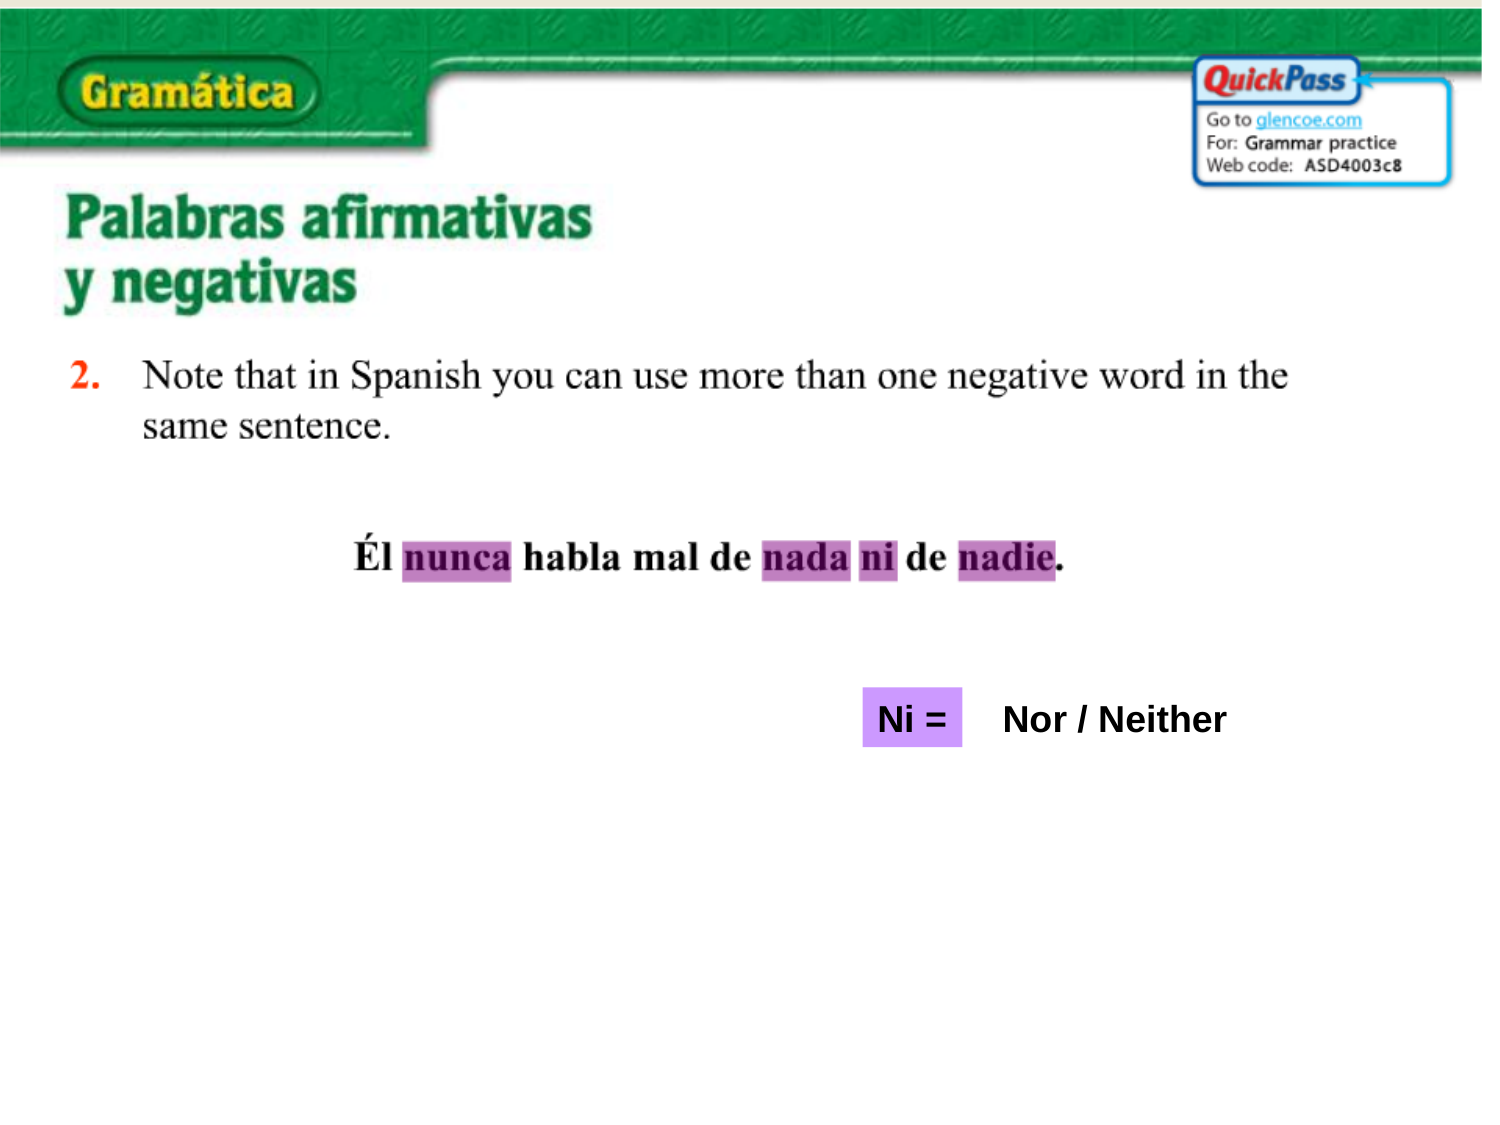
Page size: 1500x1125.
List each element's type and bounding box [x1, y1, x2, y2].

picture [0, 0, 1482, 953]
